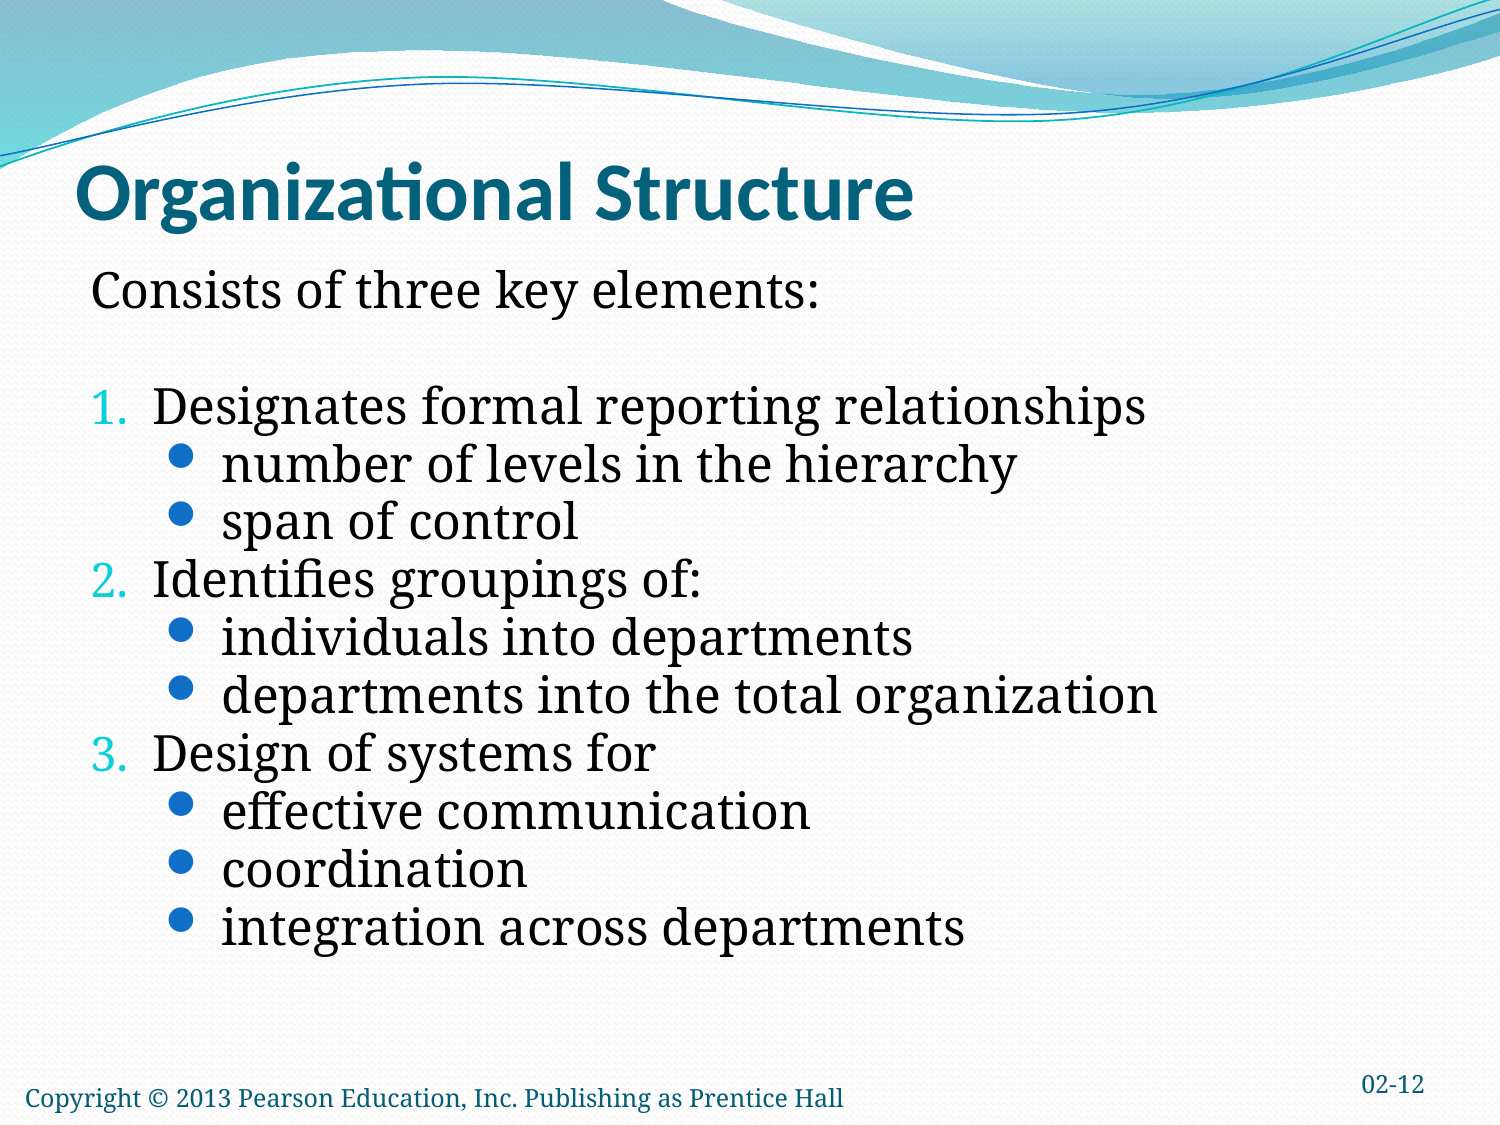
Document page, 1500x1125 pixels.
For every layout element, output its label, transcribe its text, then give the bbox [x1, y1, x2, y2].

list Consists of three key elements: Designates formal reporting relationships number of levels in the hierarchy span of control Identifies groupings of: individuals into departments departments into the total organization Design of systems for effective communication coordination integration across departments [74, 262, 1426, 988]
slide_number 02-12 [1299, 1042, 1425, 1103]
title Organizational Structure [74, 49, 1426, 238]
